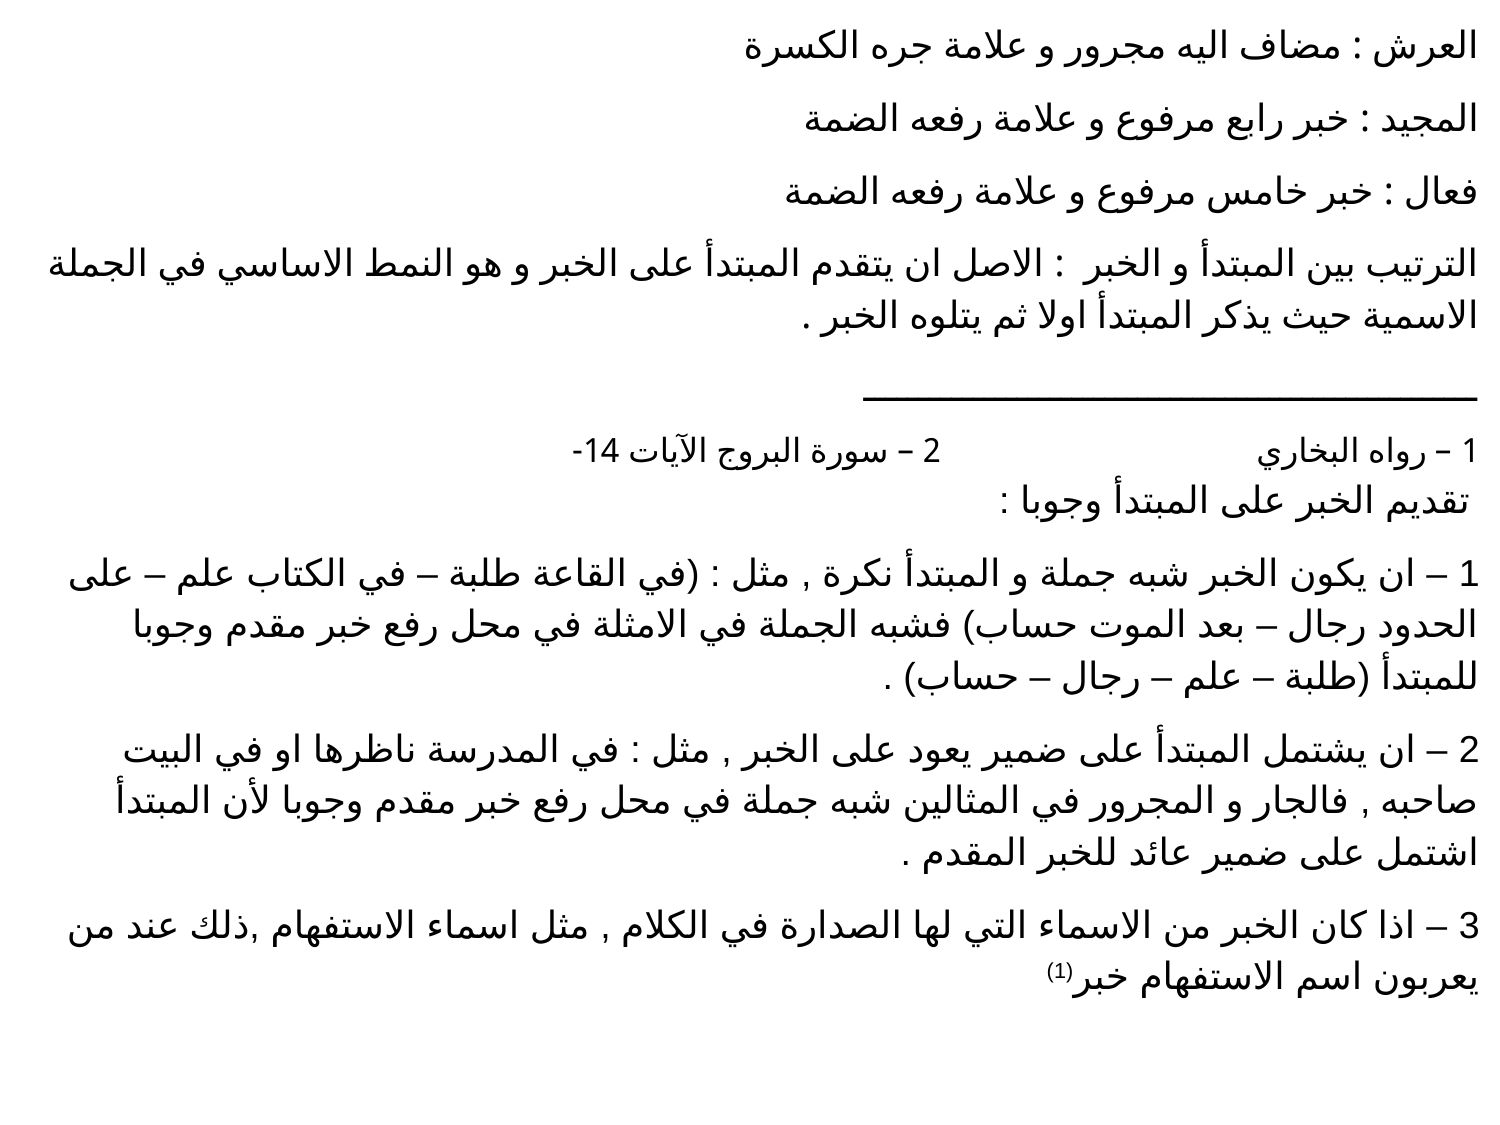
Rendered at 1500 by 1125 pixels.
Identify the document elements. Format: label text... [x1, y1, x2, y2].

text_box العرش : مضاف اليه مجرور و علامة جره الكسرة المجيد : خبر رابع مرفوع و علامة رفعه الضمة فعال : خبر خامس مرفوع و علامة رفعه الضمة الترتيب بين المبتدأ و الخبر : الاصل ان يتقدم المبتدأ على الخبر و هو النمط الاساسي في الجملة الاسمية حيث يذكر المبتدأ اولا ثم يتلوه الخبر . ــــــــــــــــــــــــــــــــــــــــــــــــــــــــ 1 – رواه البخاري 2 – سورة البروج الآيات 14- تقديم الخبر على المبتدأ وجوبا : 1 – ان يكون الخبر شبه جملة و المبتدأ نكرة , مثل : (في القاعة طلبة – في الكتاب علم – على الحدود رجال – بعد الموت حساب) فشبه الجملة في الامثلة في محل رفع خبر مقدم وجوبا للمبتدأ (طلبة – علم – رجال – حساب) . 2 – ان يشتمل المبتدأ على ضمير يعود على الخبر , مثل : في المدرسة ناظرها او في البيت صاحبه , فالجار و المجرور في المثالين شبه جملة في محل رفع خبر مقدم وجوبا لأن المبتدأ اشتمل على ضمير عائد للخبر المقدم . 3 – اذا كان الخبر من الاسماء التي لها الصدارة في الكلام , مثل اسماء الاستفهام ,ذلك عند من يعربون اسم الاستفهام خبر(1) [23, 7, 1495, 1071]
